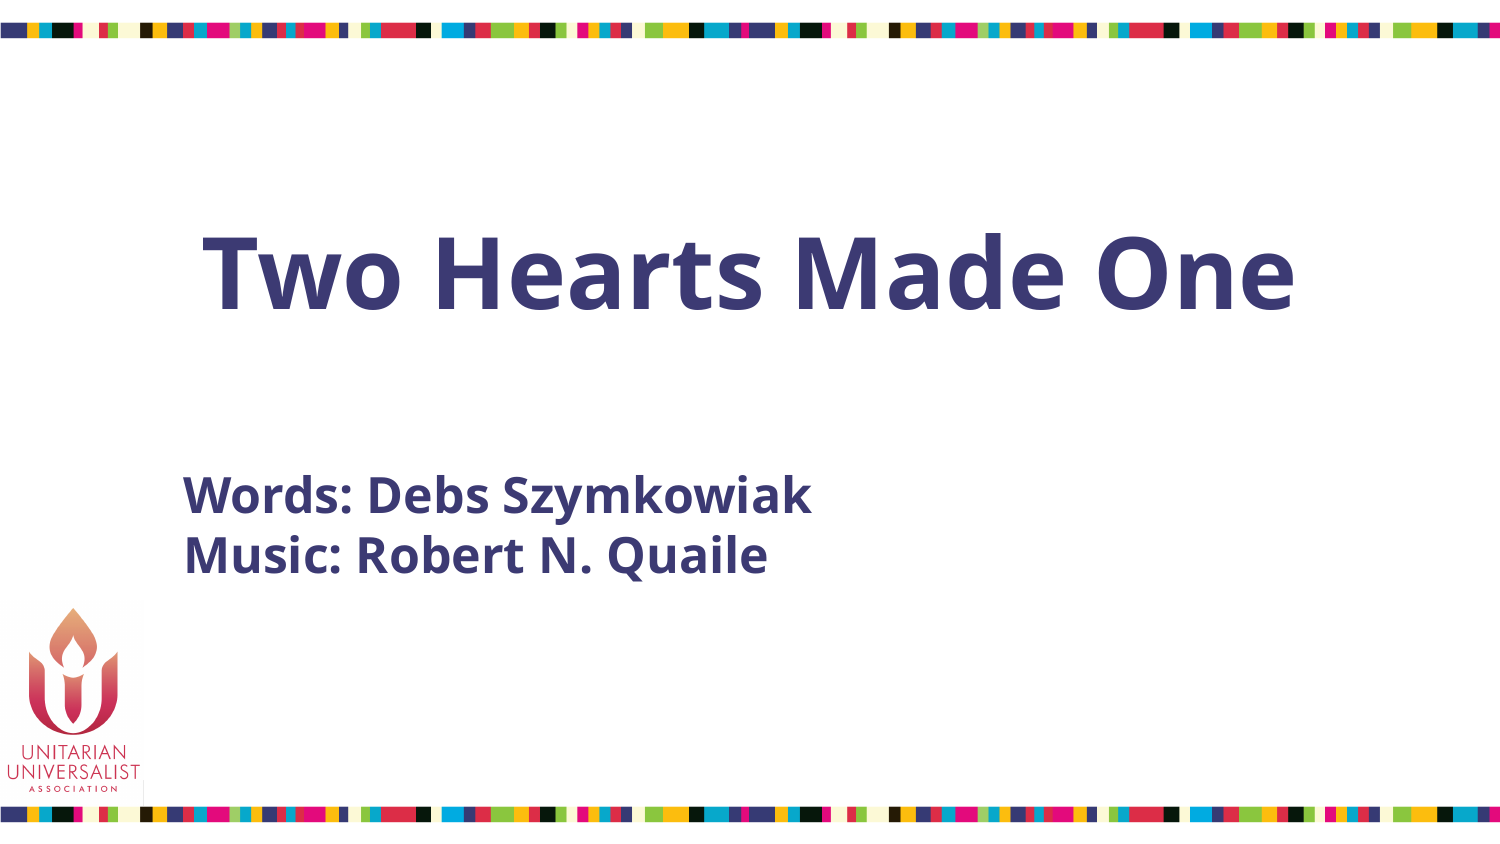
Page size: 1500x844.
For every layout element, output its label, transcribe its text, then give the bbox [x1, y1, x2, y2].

picture [0, 600, 1500, 824]
text_box Two Hearts Made One [74, 75, 1425, 345]
text_box Words: Debs Szymkowiak Music: Robert N. Quaile [168, 448, 1495, 659]
picture [0, 22, 1500, 40]
